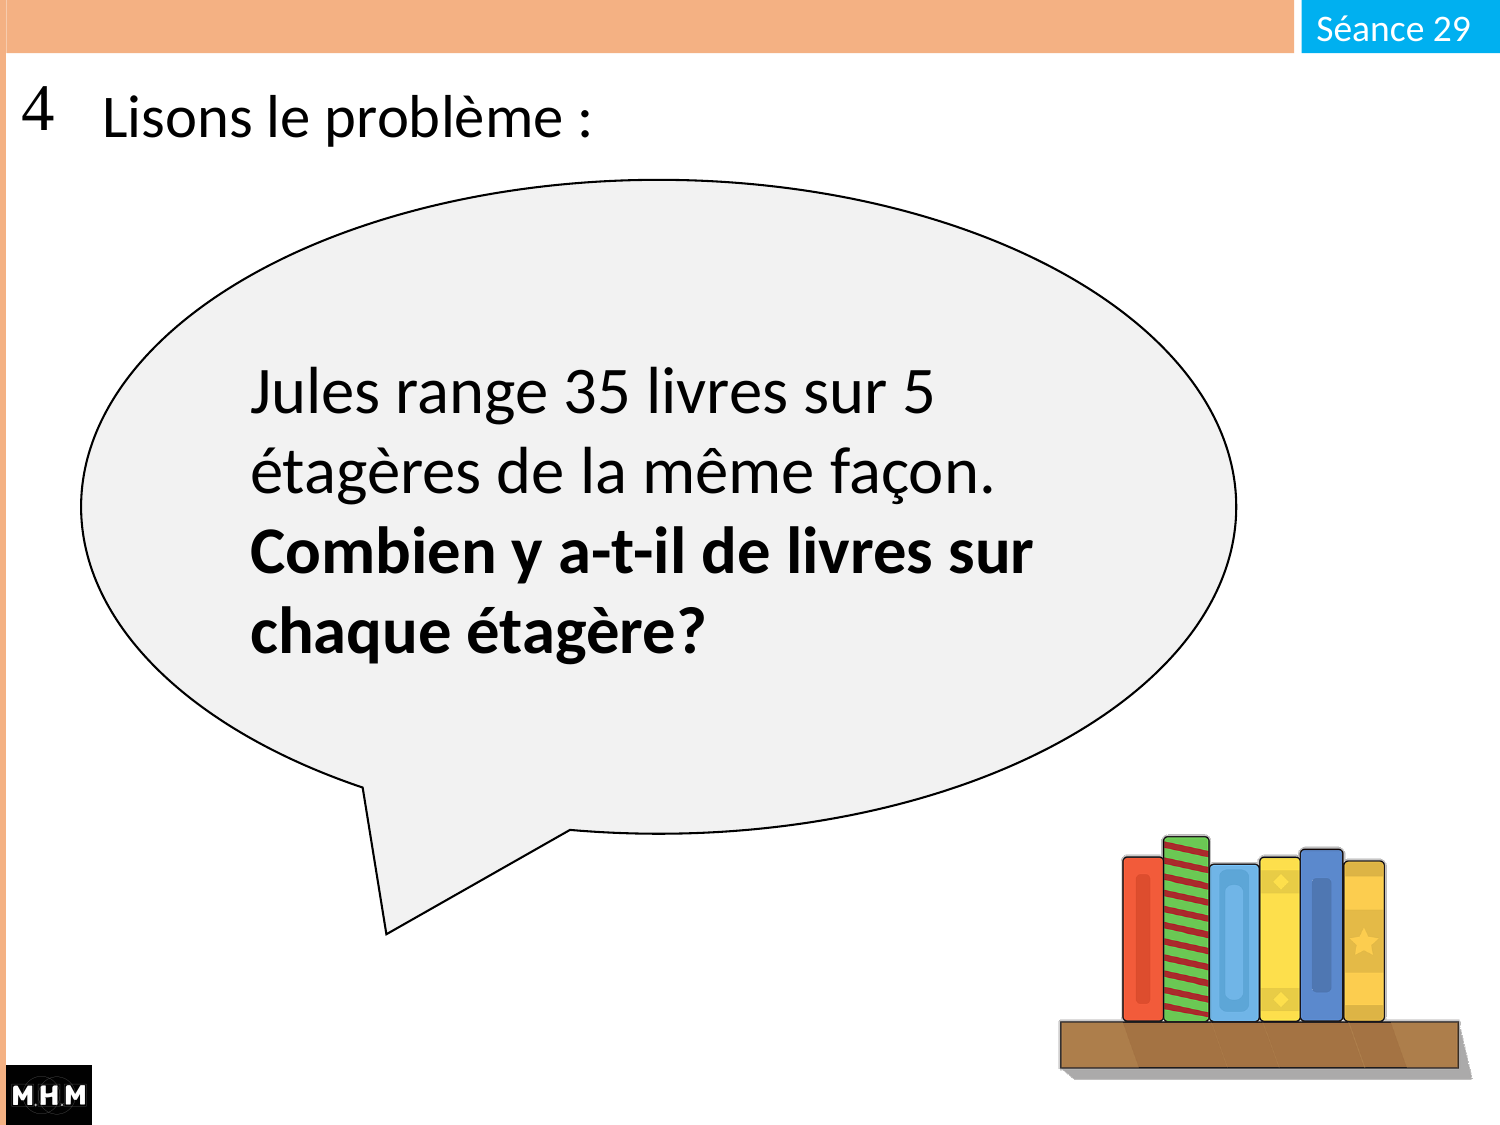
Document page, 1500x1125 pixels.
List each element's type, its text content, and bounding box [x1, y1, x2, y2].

text_box Jules range 35 livres sur 5 étagères de la même façon. Combien y a-t-il de livres sur chaque étagère? [80, 178, 1238, 936]
picture [6, 1065, 92, 1125]
title Lisons le problème : [87, 32, 1382, 158]
picture [944, 728, 1500, 1125]
